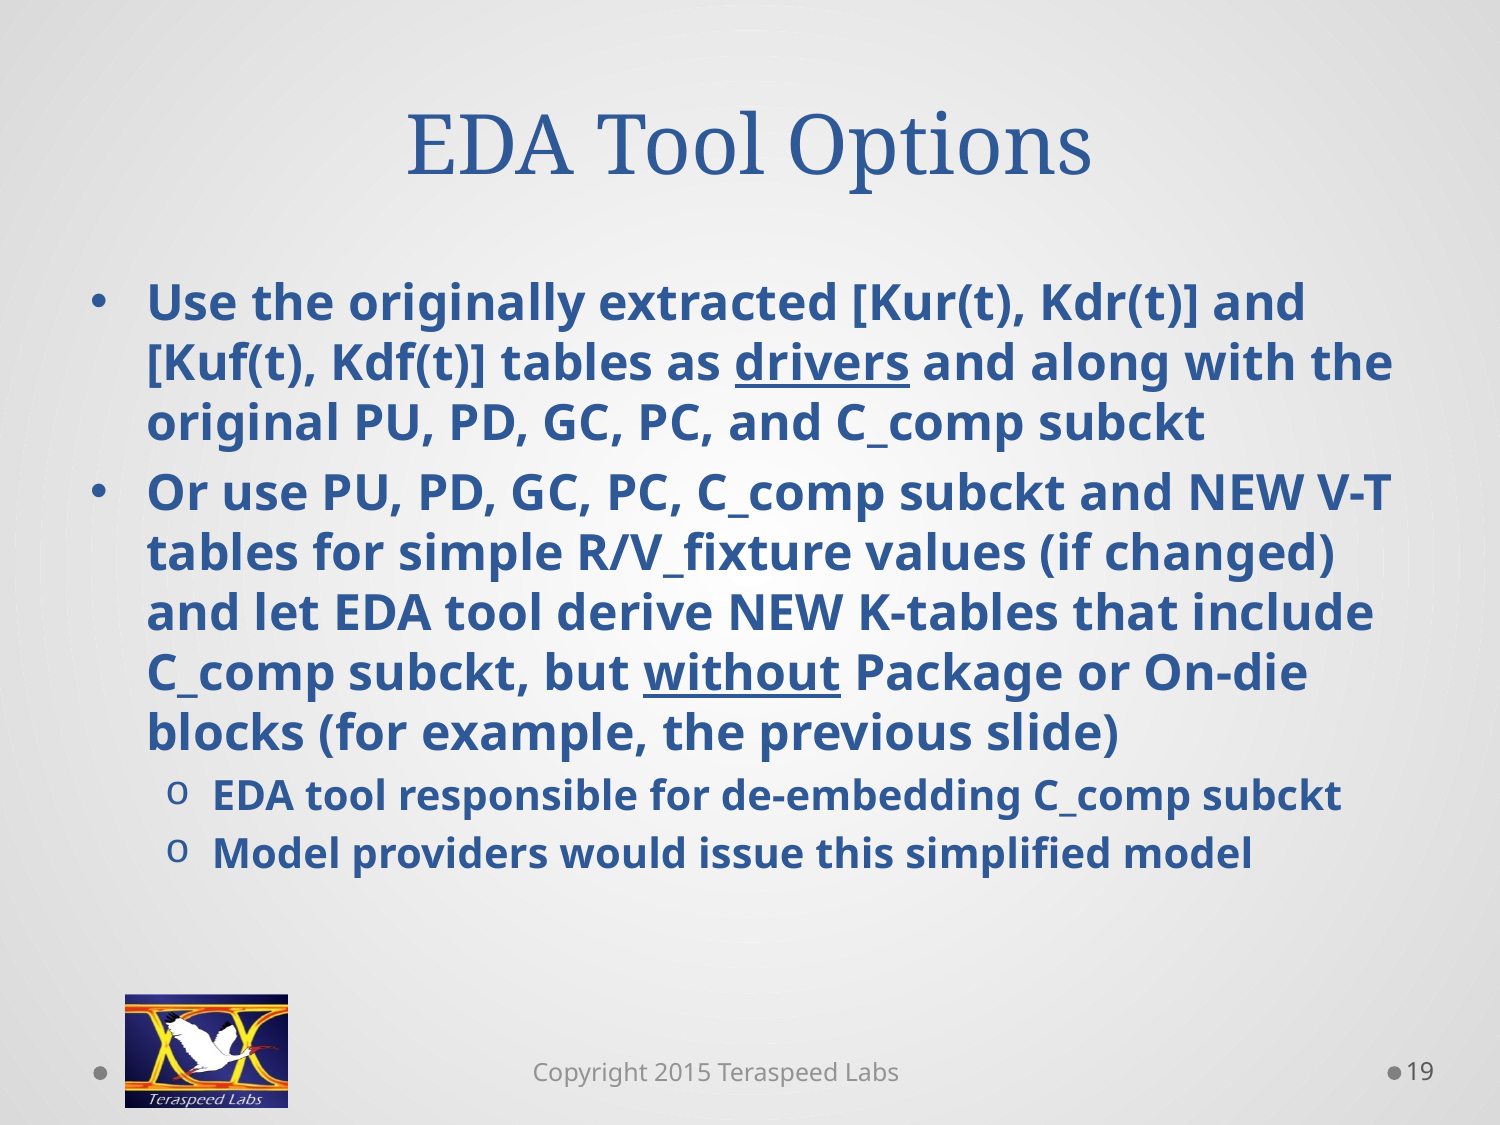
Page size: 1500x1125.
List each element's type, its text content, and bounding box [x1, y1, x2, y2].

slide_number 19 [1401, 1042, 1494, 1103]
list Use the originally extracted [Kur(t), Kdr(t)] and [Kuf(t), Kdf(t)] tables as drivers and along with the original PU, PD, GC, PC, and C_comp subckt Or use PU, PD, GC, PC, C_comp subckt and NEW V-T tables for simple R/V_fixture values (if changed) and let EDA tool derive NEW K-tables that include C_comp subckt, but without Package or On-die blocks (for example, the previous slide) EDA tool responsible for de-embedding C_comp subckt Model providers would issue this simplified model [75, 262, 1425, 1005]
title EDA Tool Options [75, 0, 1425, 262]
footer Copyright 2015 Teraspeed Labs [525, 1043, 993, 1103]
picture [125, 1005, 288, 1108]
